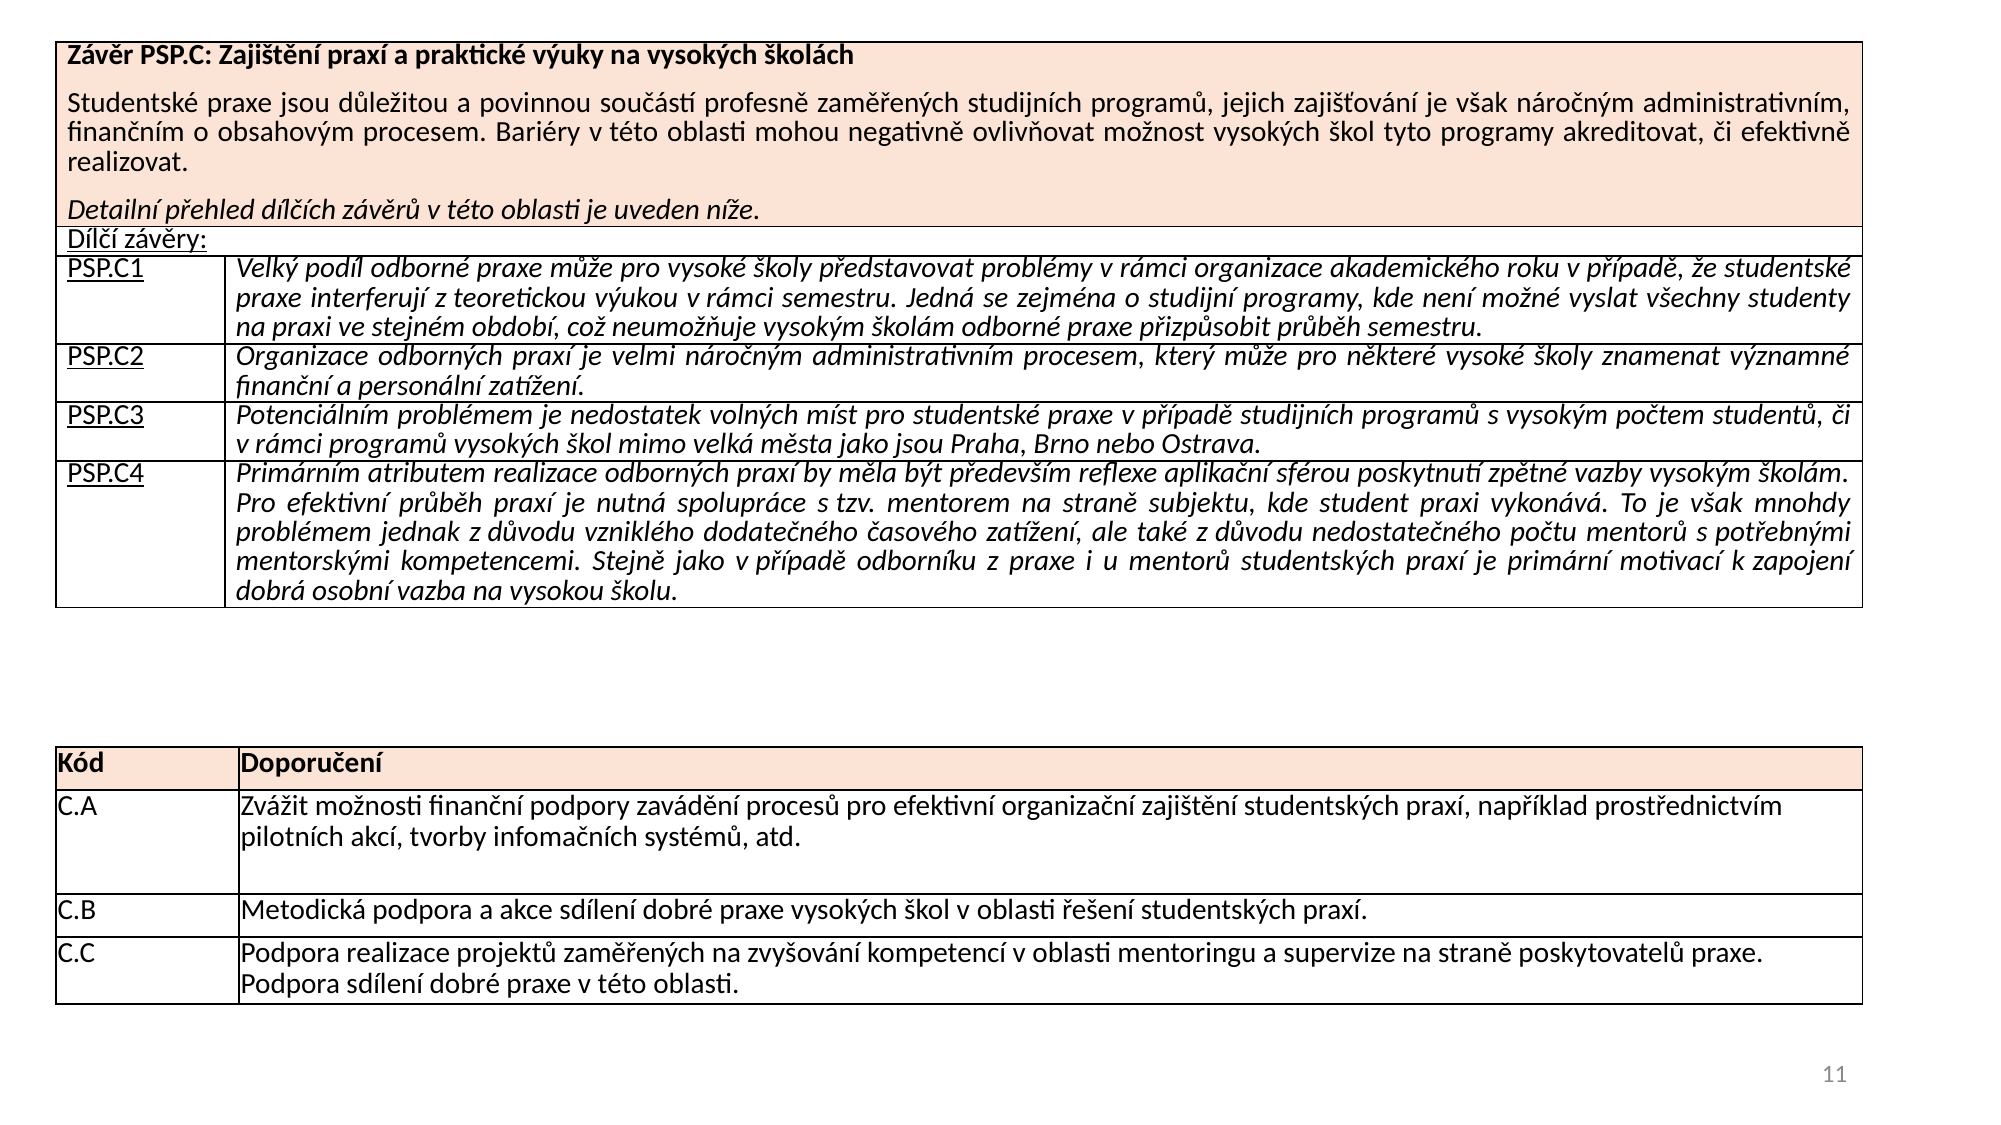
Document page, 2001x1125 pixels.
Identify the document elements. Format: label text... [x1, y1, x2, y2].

table_cell PSP.C1 [57, 257, 224, 343]
table_cell C.B [57, 895, 238, 936]
slide_number 11 [1412, 1042, 1863, 1103]
table_header Závěr PSP.C: Zajištění praxí a praktické výuky na vysokých školách Studentské praxe jsou důležitou a povinnou součástí profesně zaměřených studijních programů, jejich zajišťování je však náročným administrativním, finančním o obsahovým procesem. Bariéry v této oblasti mohou negativně ovlivňovat možnost vysokých škol tyto programy akreditovat, či efektivně realizovat. Detailní přehled dílčích závěrů v této oblasti je uveden níže. [57, 43, 1862, 226]
table_cell C.A [57, 791, 238, 893]
table_cell Primárním atributem realizace odborných praxí by měla být především reflexe aplikační sférou poskytnutí zpětné vazby vysokým školám. Pro efektivní průběh praxí je nutná spolupráce s tzv. mentorem na straně subjektu, kde student praxi vykonává. To je však mnohdy problémem jednak z důvodu vzniklého dodatečného časového zatížení, ale také z důvodu nedostatečného počtu mentorů s potřebnými mentorskými kompetencemi. Stejně jako v případě odborníku z praxe i u mentorů studentských praxí je primární motivací k zapojení dobrá osobní vazba na vysokou školu. [226, 462, 1862, 607]
table_cell Dílčí závěry: [57, 227, 1862, 255]
table_cell Podpora realizace projektů zaměřených na zvyšování kompetencí v oblasti mentoringu a supervize na straně poskytovatelů praxe. Podpora sdílení dobré praxe v této oblasti. [240, 938, 1862, 1003]
table_cell C.C [57, 938, 238, 1003]
table_cell Velký podíl odborné praxe může pro vysoké školy představovat problémy v rámci organizace akademického roku v případě, že studentské praxe interferují z teoretickou výukou v rámci semestru. Jedná se zejména o studijní programy, kde není možné vyslat všechny studenty na praxi ve stejném období, což neumožňuje vysokým školám odborné praxe přizpůsobit průběh semestru. [226, 257, 1862, 343]
table_cell Zvážit možnosti finanční podpory zavádění procesů pro efektivní organizační zajištění studentských praxí, například prostřednictvím pilotních akcí, tvorby infomačních systémů, atd. [240, 791, 1862, 893]
table_cell Potenciálním problémem je nedostatek volných míst pro studentské praxe v případě studijních programů s vysokým počtem studentů, či v rámci programů vysokých škol mimo velká města jako jsou Praha, Brno nebo Ostrava. [226, 403, 1862, 460]
table_cell Organizace odborných praxí je velmi náročným administrativním procesem, který může pro některé vysoké školy znamenat významné finanční a personální zatížení. [226, 345, 1862, 401]
table_cell PSP.C2 [57, 345, 224, 401]
table_cell Metodická podpora a akce sdílení dobré praxe vysokých škol v oblasti řešení studentských praxí. [240, 895, 1862, 936]
table_cell PSP.C3 [57, 403, 224, 460]
table_header Kód [57, 748, 238, 789]
table_cell PSP.C4 [57, 462, 224, 607]
table_header Doporučení [240, 748, 1862, 789]
